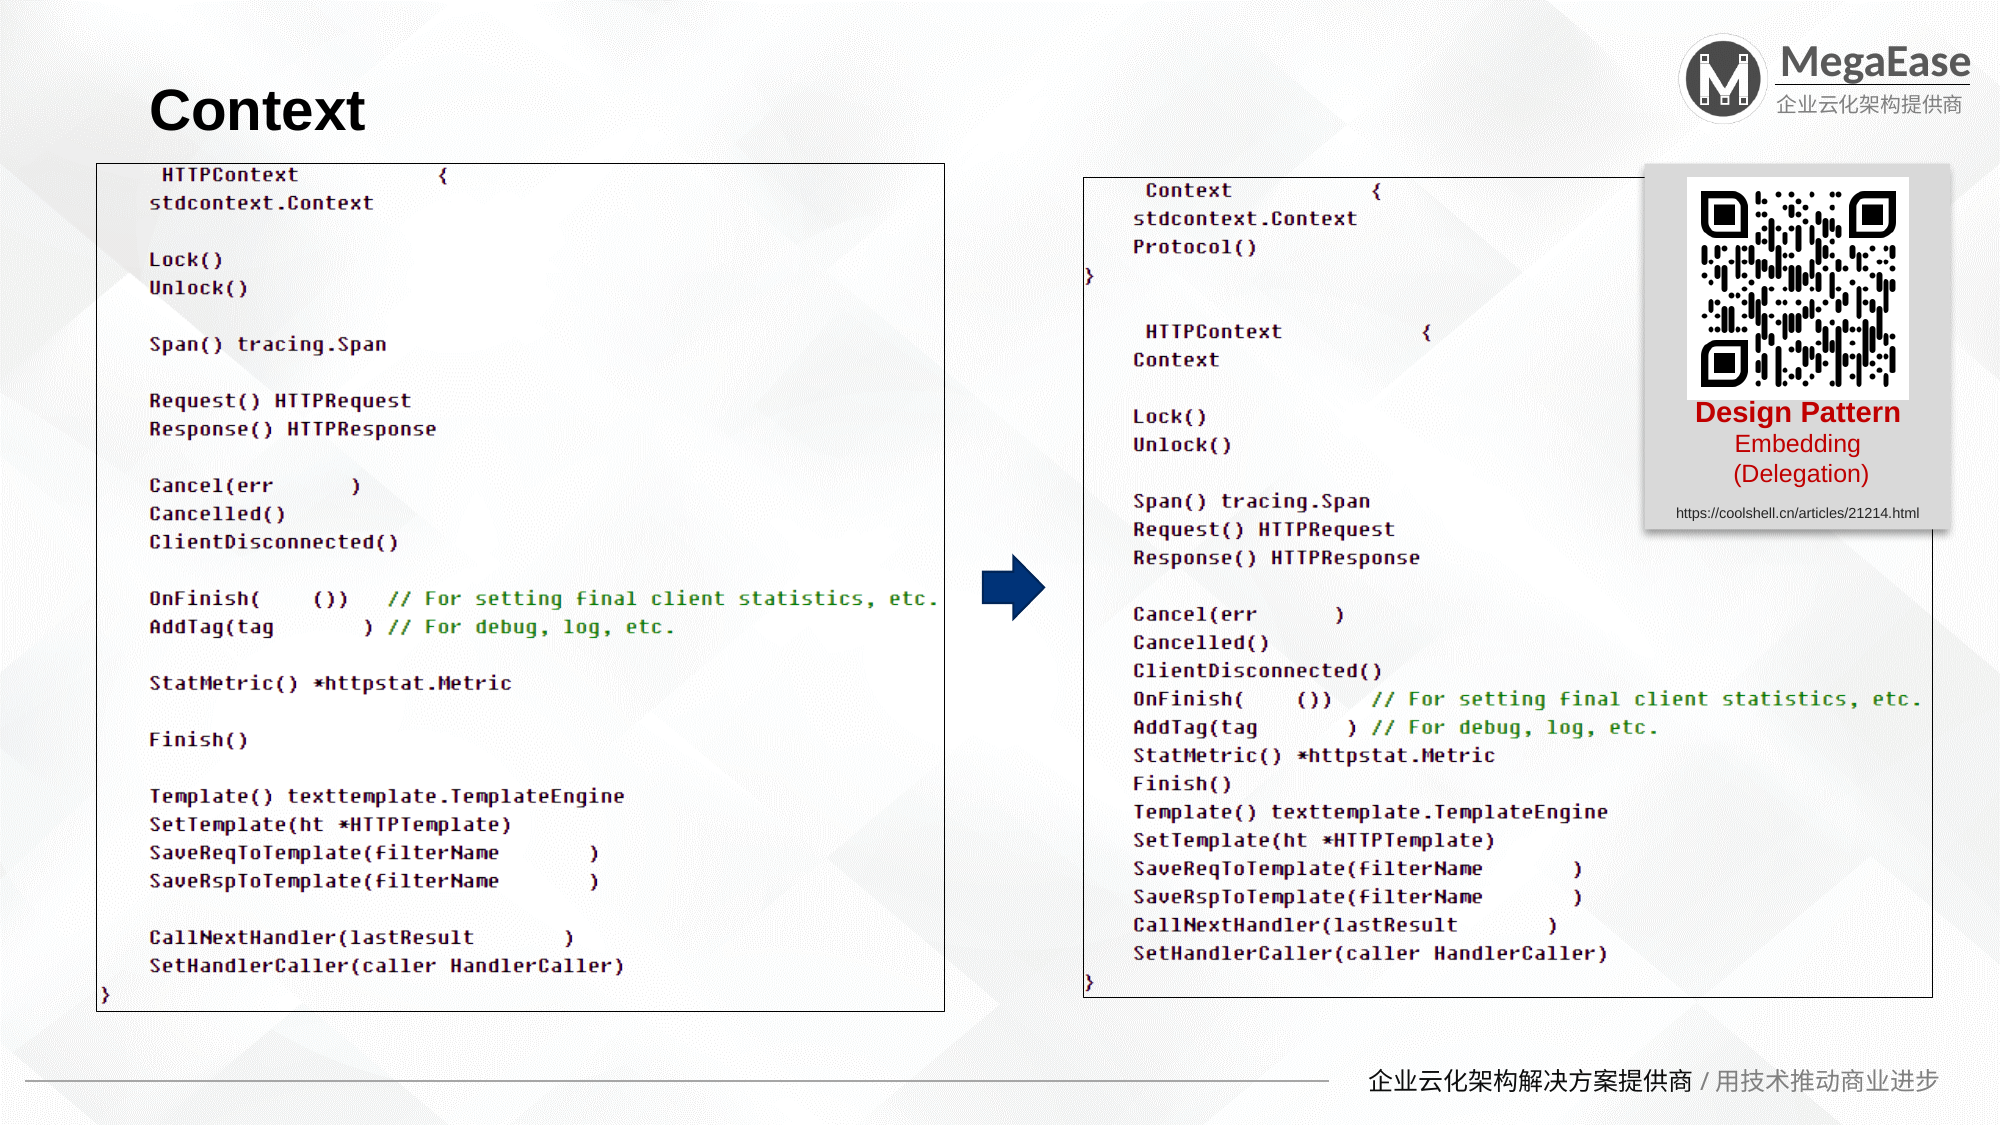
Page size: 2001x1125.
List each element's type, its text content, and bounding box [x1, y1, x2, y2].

picture [0, 0, 2000, 1125]
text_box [1644, 163, 1950, 530]
text_box [981, 553, 1046, 622]
text_box Context [134, 64, 382, 150]
